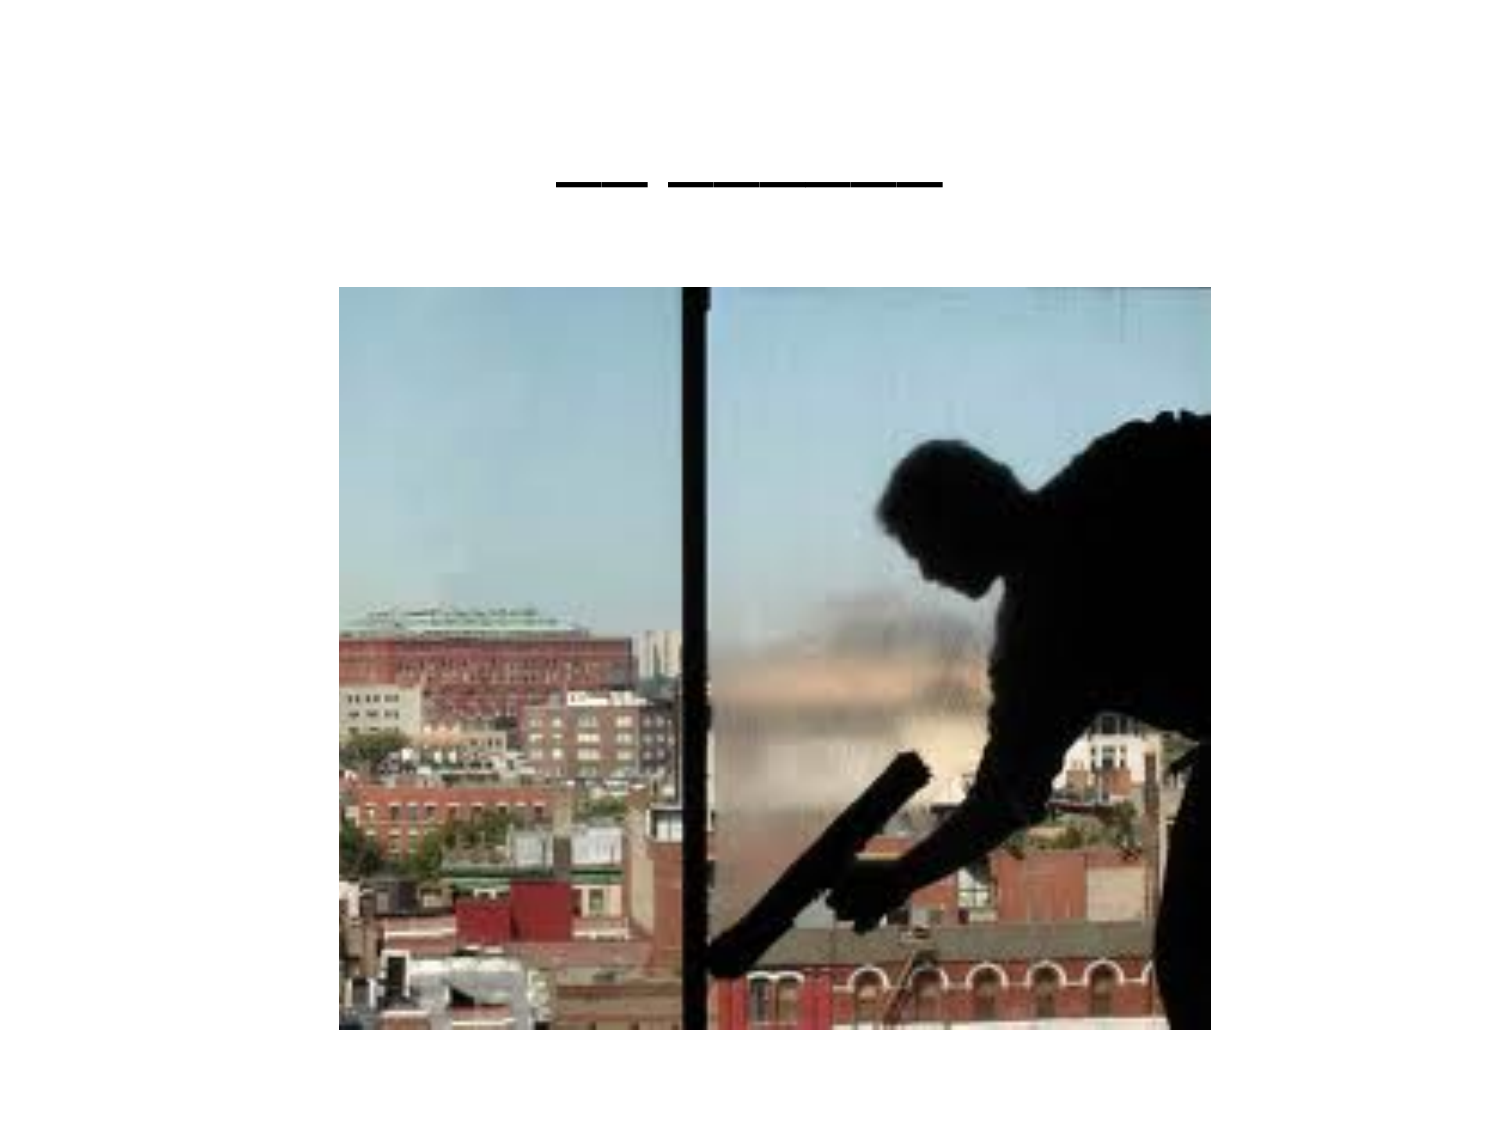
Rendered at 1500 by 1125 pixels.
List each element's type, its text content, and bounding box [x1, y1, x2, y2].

title __ ______ [75, 45, 1425, 233]
picture [99, 287, 1451, 1031]
